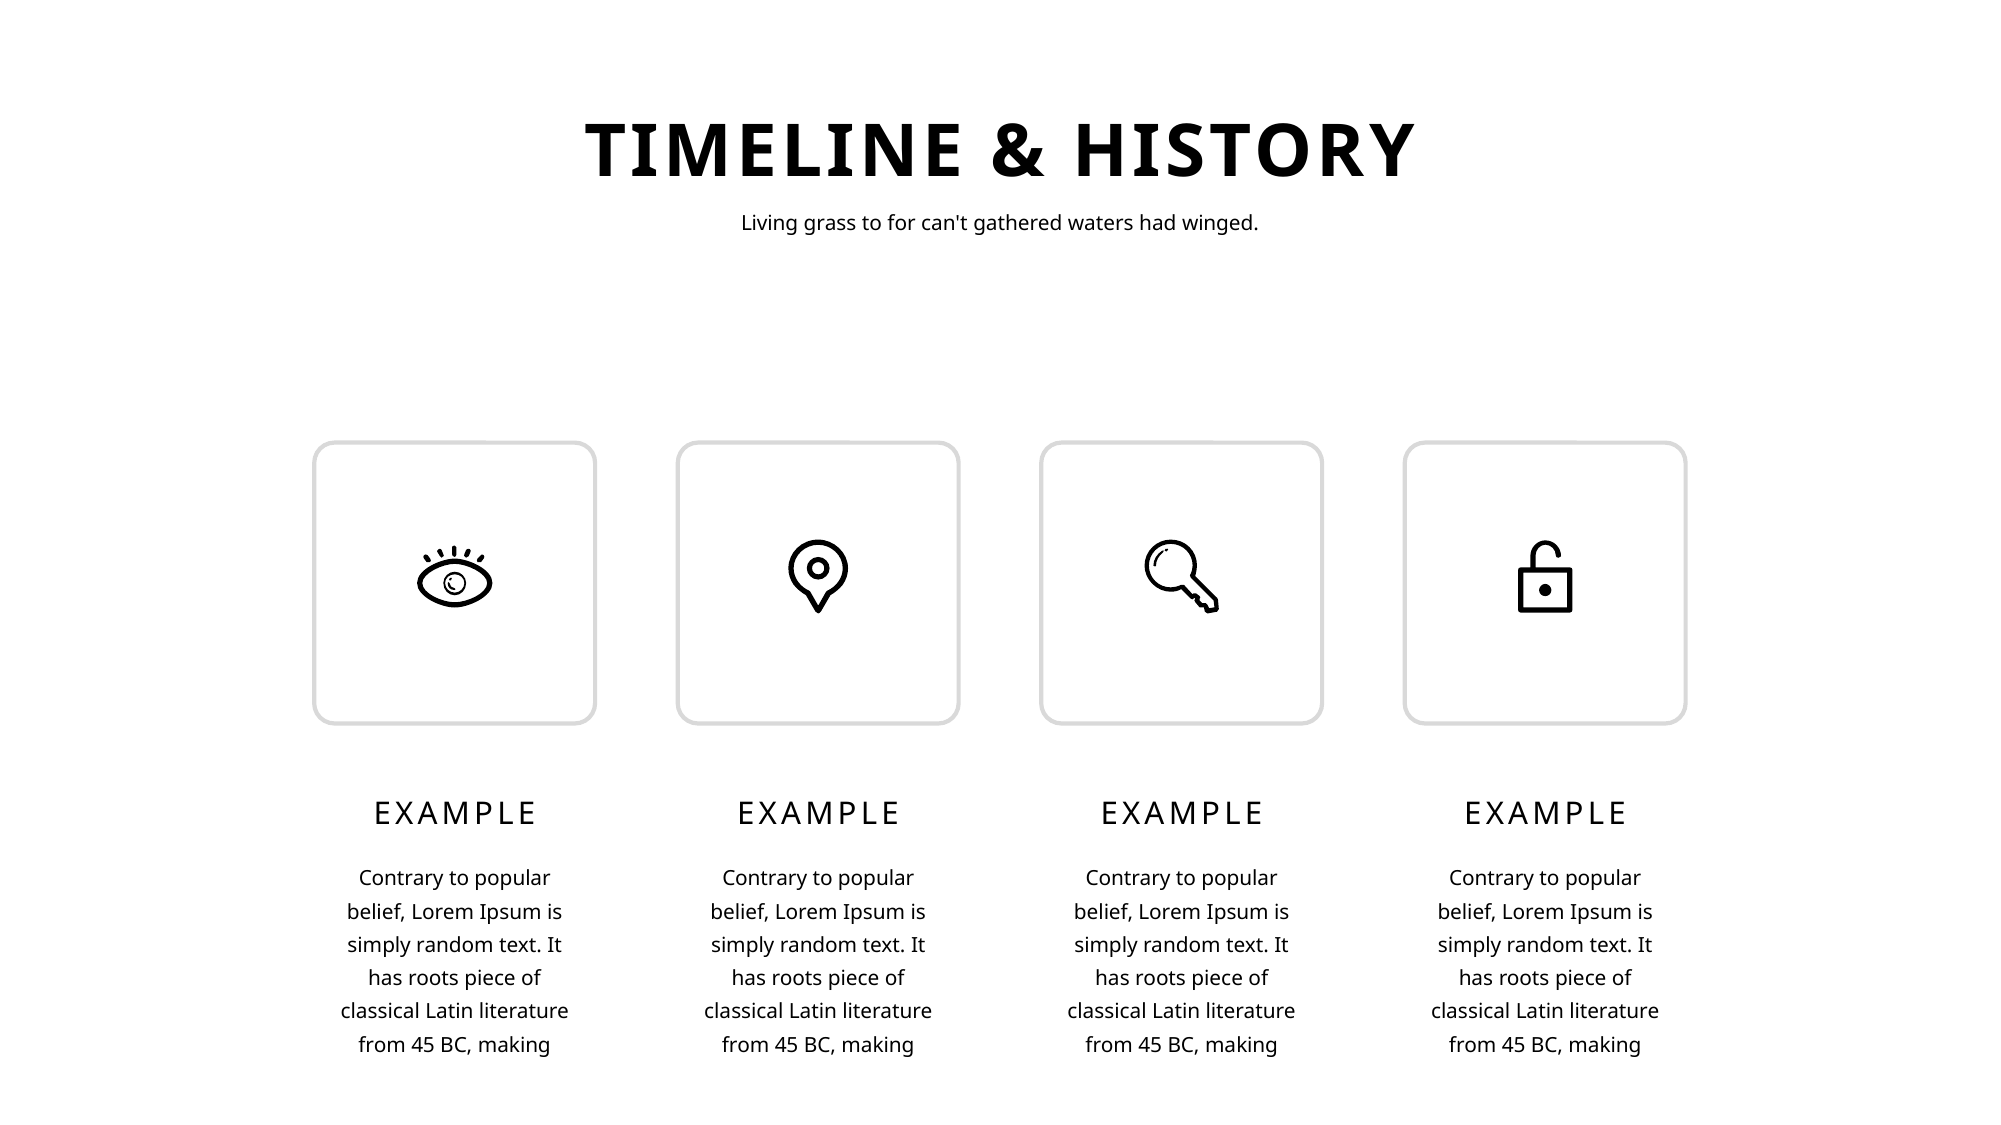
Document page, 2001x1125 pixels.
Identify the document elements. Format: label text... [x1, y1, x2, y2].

text_box Living grass to for can't gathered waters had winged. [654, 202, 1346, 242]
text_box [314, 786, 596, 1030]
text_box [788, 539, 849, 614]
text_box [1144, 539, 1219, 614]
text_box [464, 548, 471, 558]
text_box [1404, 786, 1686, 1030]
text_box [437, 548, 444, 558]
text_box [1518, 540, 1573, 613]
text_box [1040, 441, 1324, 725]
text_box [417, 558, 493, 608]
text_box [452, 545, 457, 557]
text_box [476, 554, 485, 563]
text_box [1403, 441, 1687, 725]
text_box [1041, 786, 1323, 1030]
text_box [313, 441, 597, 725]
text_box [677, 786, 959, 1030]
text_box TIMELINE & HISTORY [486, 95, 1513, 199]
text_box [676, 441, 960, 725]
text_box [423, 554, 431, 563]
